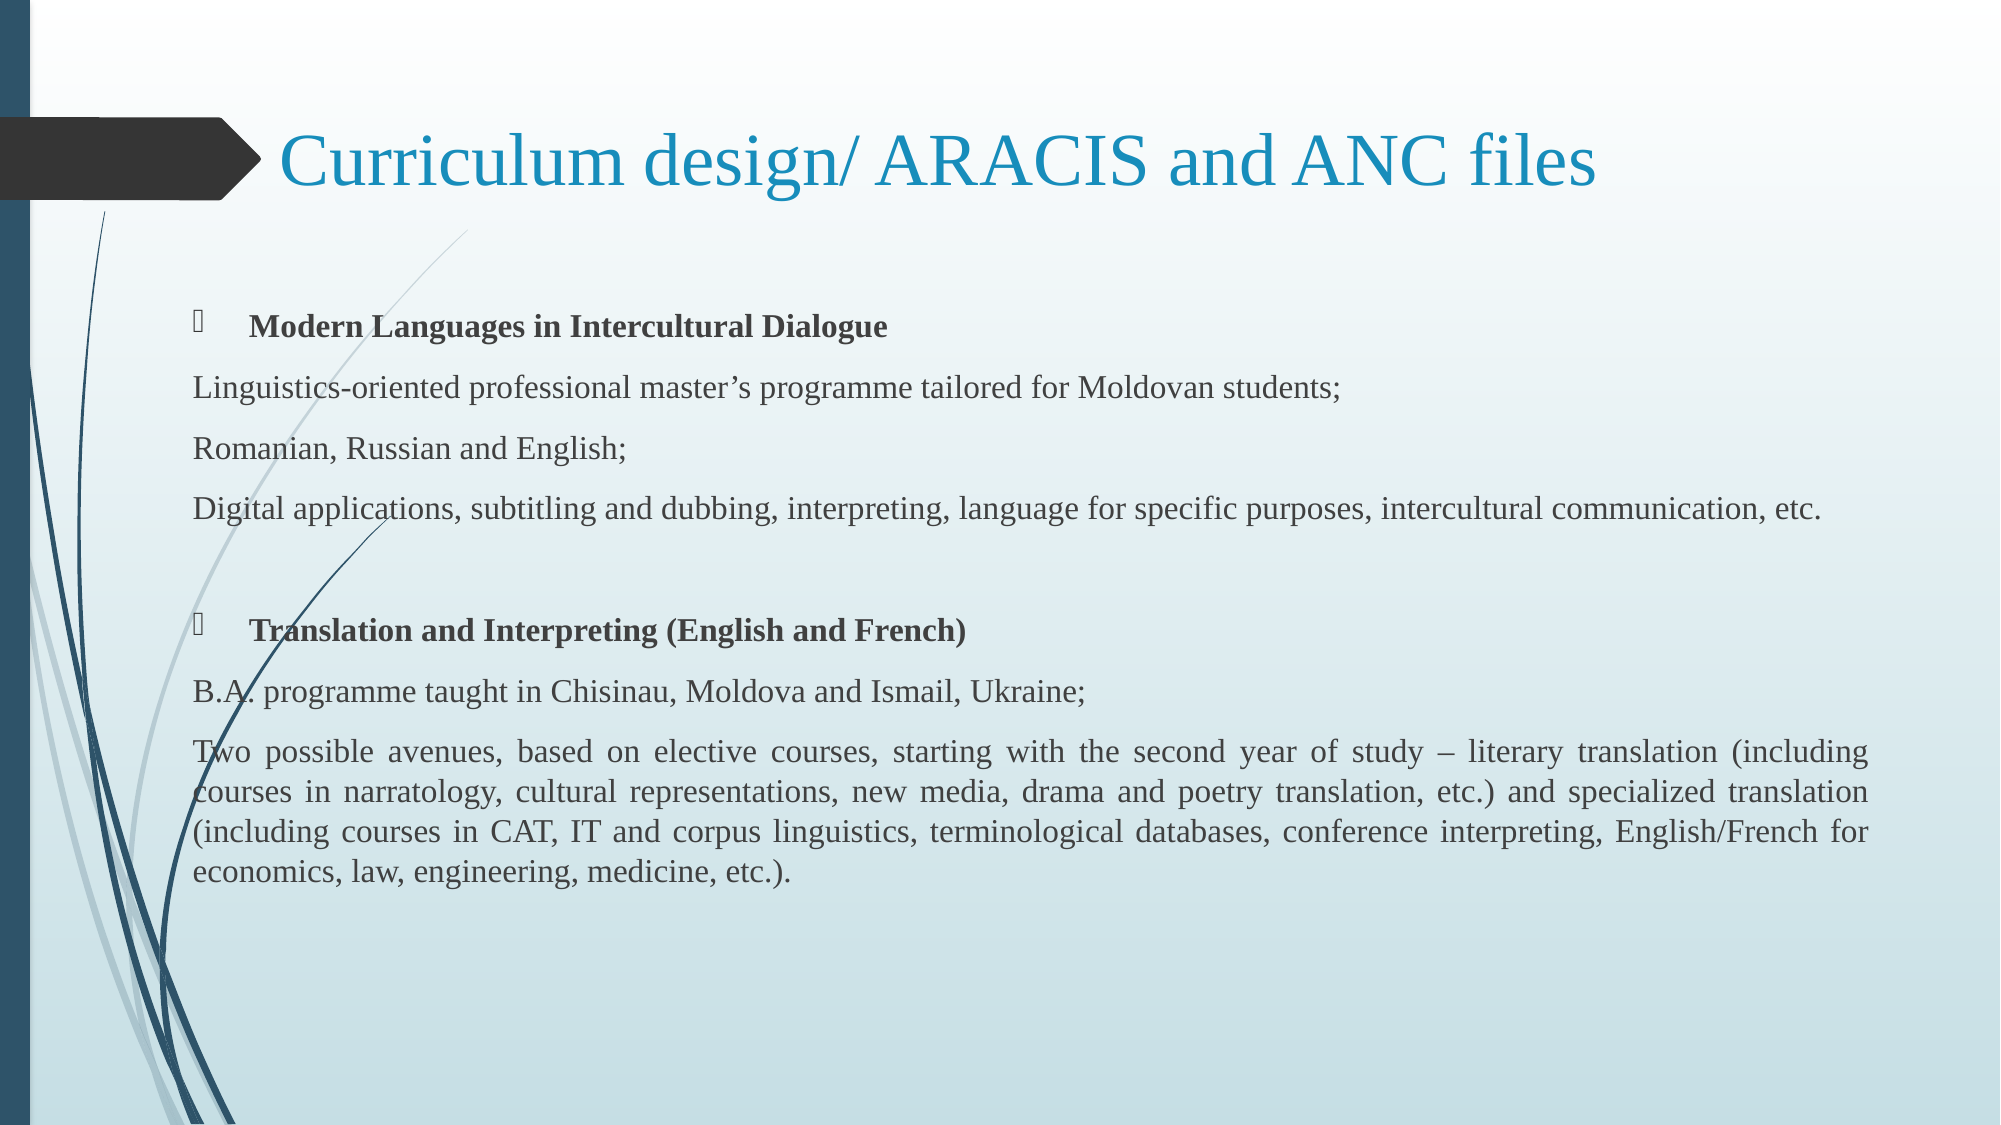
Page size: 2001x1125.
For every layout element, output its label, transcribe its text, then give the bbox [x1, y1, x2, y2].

title Curriculum design/ ARACIS and ANC files [265, 102, 1888, 229]
list Modern Languages in Intercultural Dialogue Linguistics-oriented professional master’s programme tailored for Moldovan students; Romanian, Russian and English; Digital applications, subtitling and dubbing, interpreting, language for specific purposes, intercultural communication, etc. Translation and Interpreting (English and French) B.A. programme taught in Chisinau, Moldova and Ismail, Ukraine; Two possible avenues, based on elective courses, starting with the second year of study – literary translation (including courses in narratology, cultural representations, new media, drama and poetry translation, etc.) and specialized translation (including courses in CAT, IT and corpus linguistics, terminological databases, conference interpreting, English/French for economics, law, engineering, medicine, etc.). [177, 297, 1888, 970]
